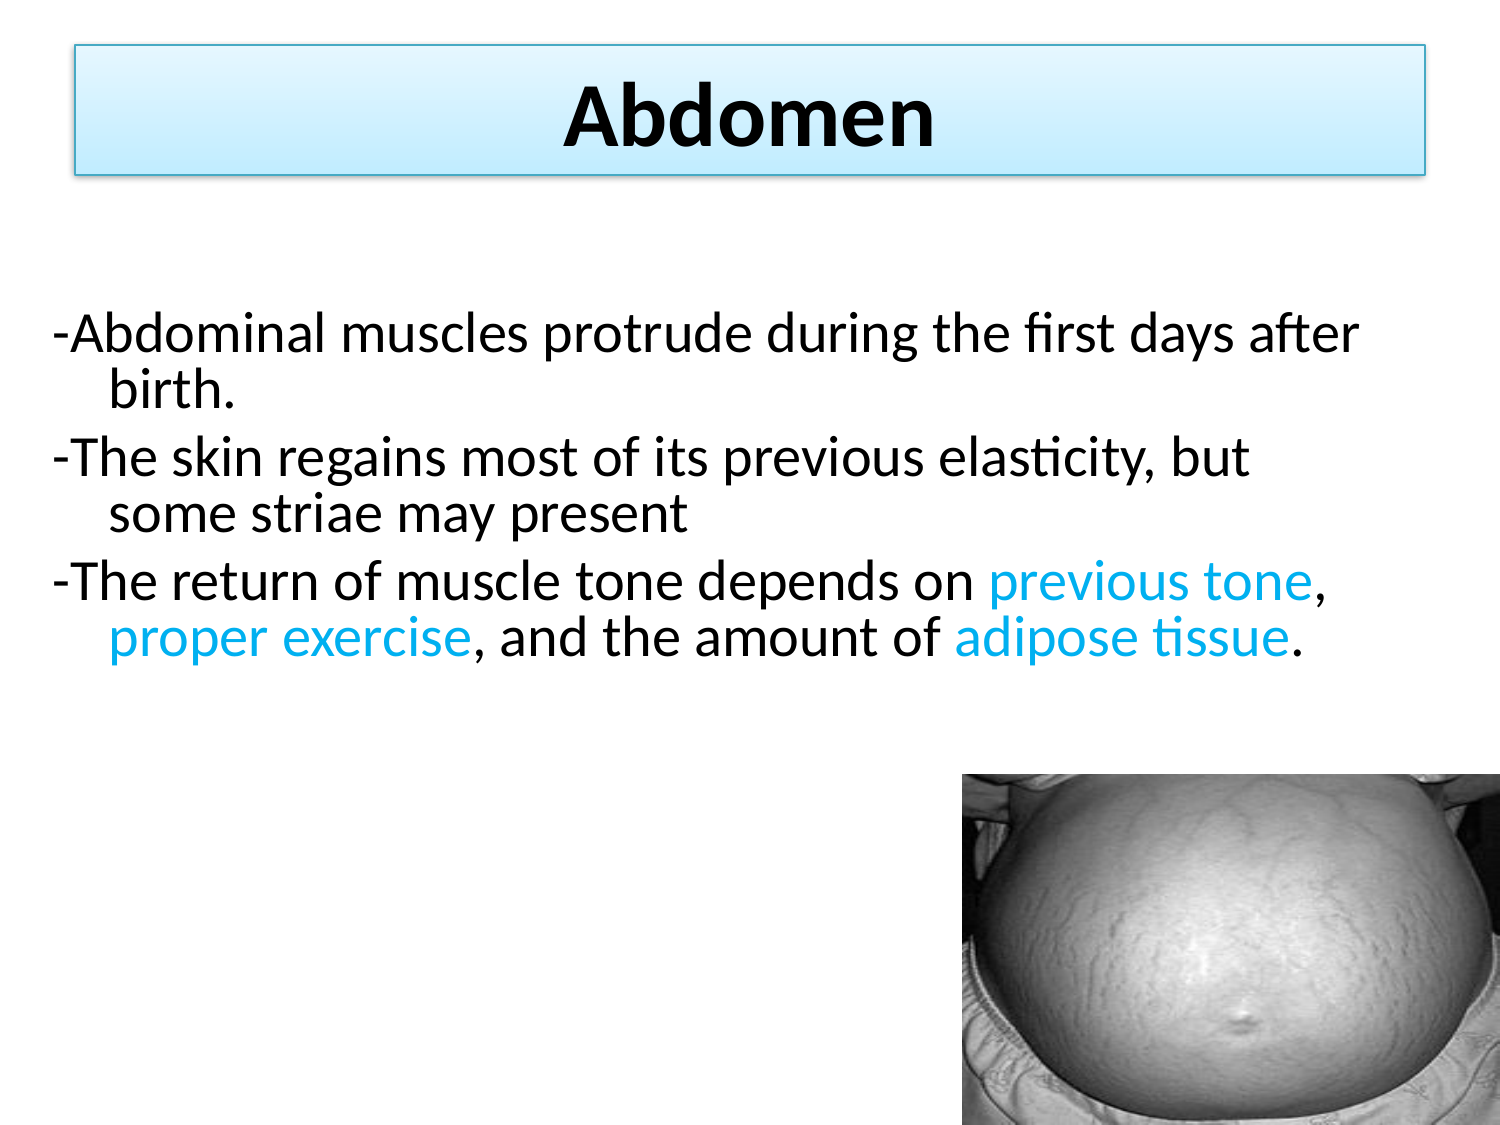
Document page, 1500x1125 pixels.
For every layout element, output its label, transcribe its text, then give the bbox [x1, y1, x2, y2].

title Abdomen [74, 44, 1426, 176]
picture [962, 774, 1500, 1125]
list -Abdominal muscles protrude during the first days after birth. -The skin regains most of its previous elasticity, but some striae may present -The return of muscle tone depends on previous tone, proper exercise, and the amount of adipose tissue. [37, 300, 1388, 1043]
